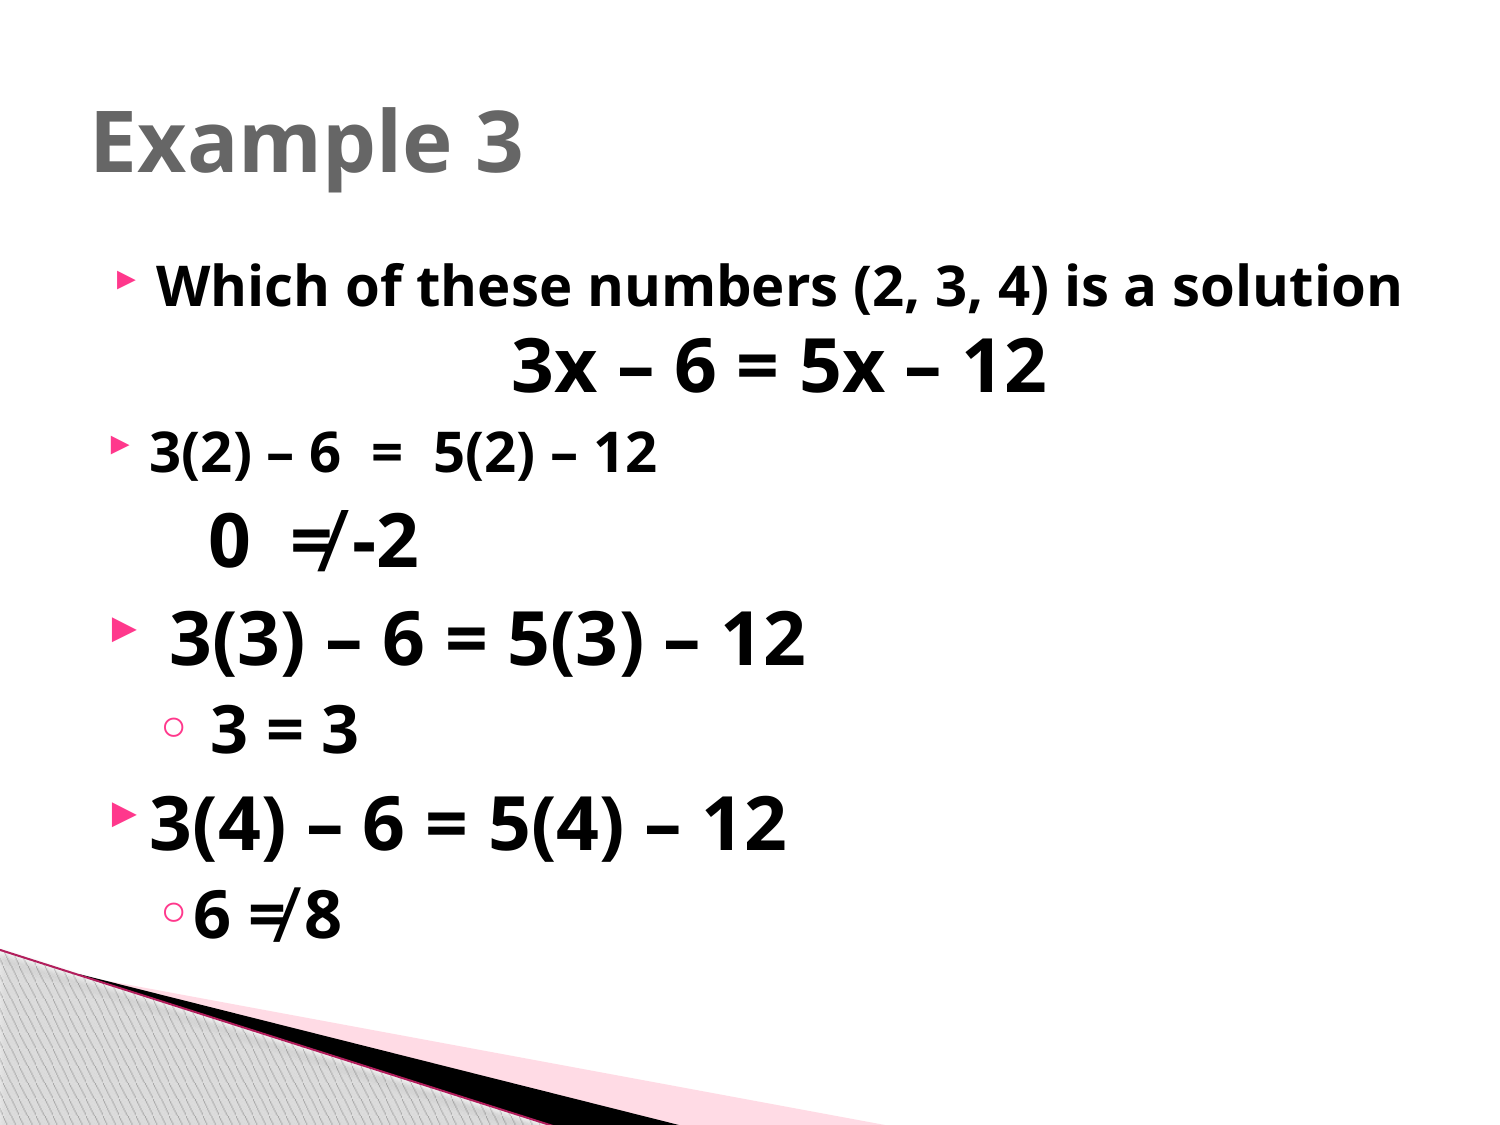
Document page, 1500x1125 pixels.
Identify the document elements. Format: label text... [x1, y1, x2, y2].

list Which of these numbers (2, 3, 4) is a solution 3x – 6 = 5x – 12 3(2) – 6 = 5(2) – 12 0 ≠ -2 3(3) – 6 = 5(3) – 12 3 = 3 3(4) – 6 = 5(4) – 12 6 ≠ 8 [75, 243, 1425, 986]
title Example 3 [75, 45, 1425, 233]
